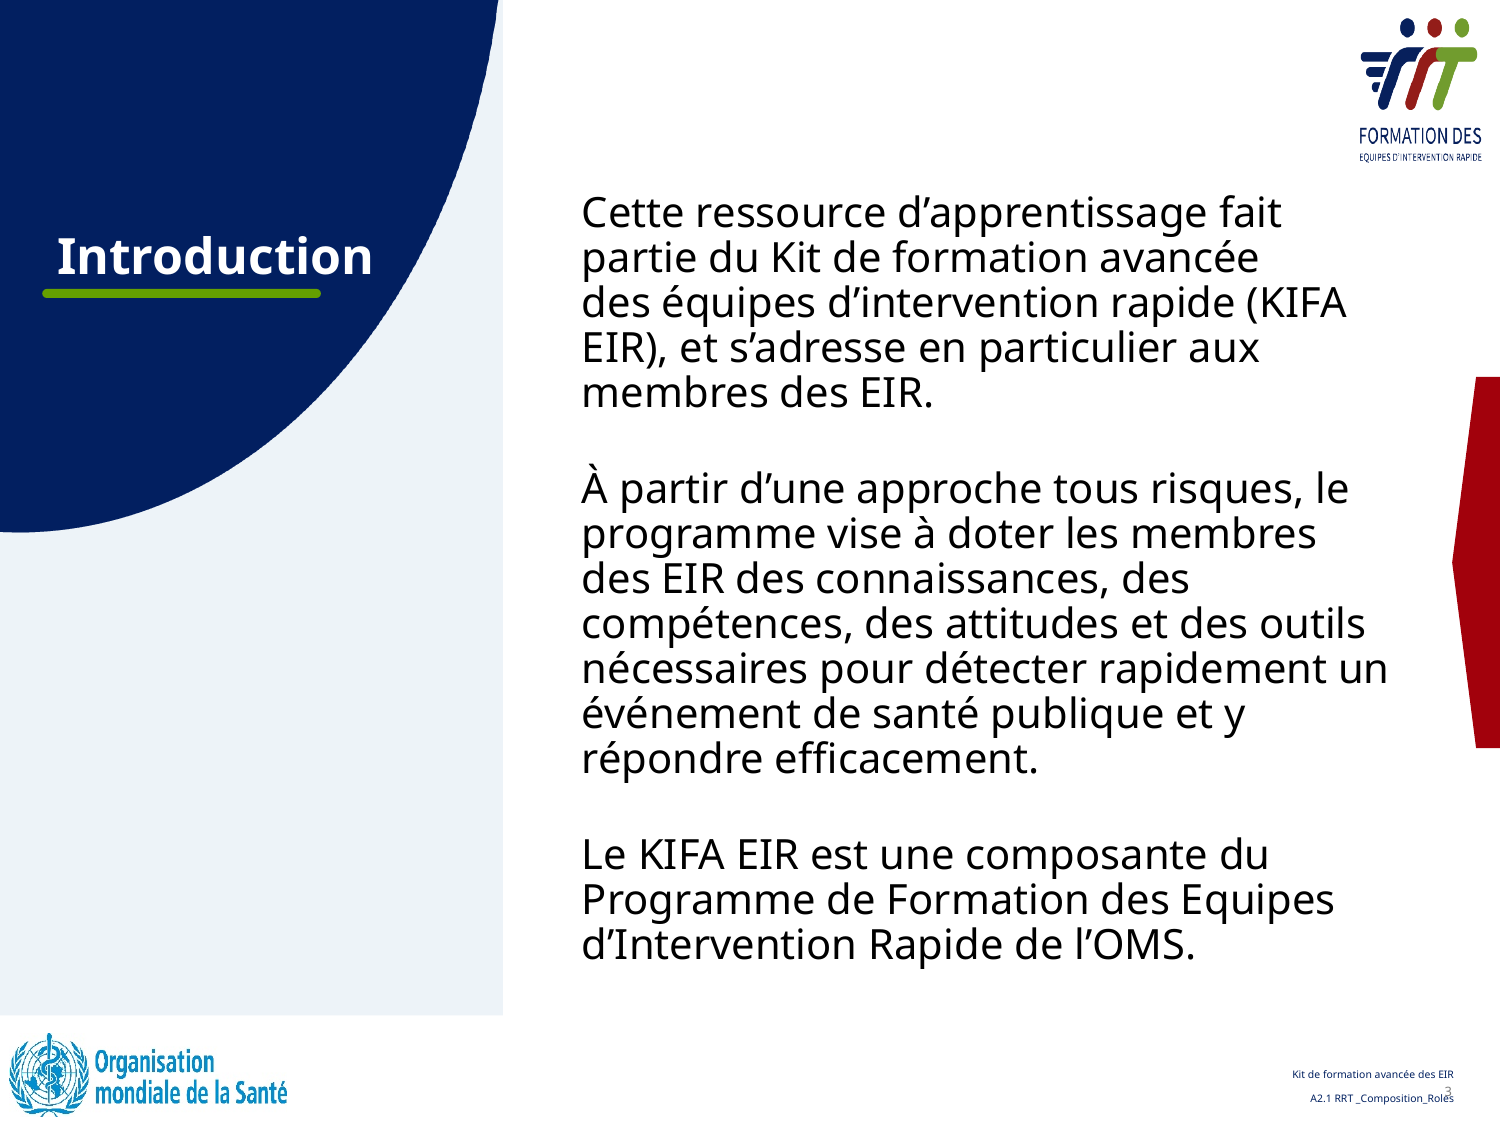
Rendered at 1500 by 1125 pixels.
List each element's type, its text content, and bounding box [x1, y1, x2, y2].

title Introduction [42, 224, 398, 286]
picture [1359, 17, 1482, 163]
list Cette ressource d’apprentissage fait partie du Kit de formation avancée des équipes d’intervention rapide (KIFA EIR), et s’adresse en particulier aux membres des EIR. À partir d’une approche tous risques, le programme vise à doter les membres des EIR des connaissances, des compétences, des attitudes et des outils nécessaires pour détecter rapidement un événement de santé publique et y répondre efficacement. Le KIFA EIR est une composante du Programme de Formation des Equipes d’Intervention Rapide de l’OMS. [581, 190, 1395, 969]
picture [50, 1048, 56, 1059]
picture [281, 1090, 287, 1100]
picture [0, 0, 503, 538]
picture [9, 1033, 287, 1117]
text_box [42, 288, 321, 298]
